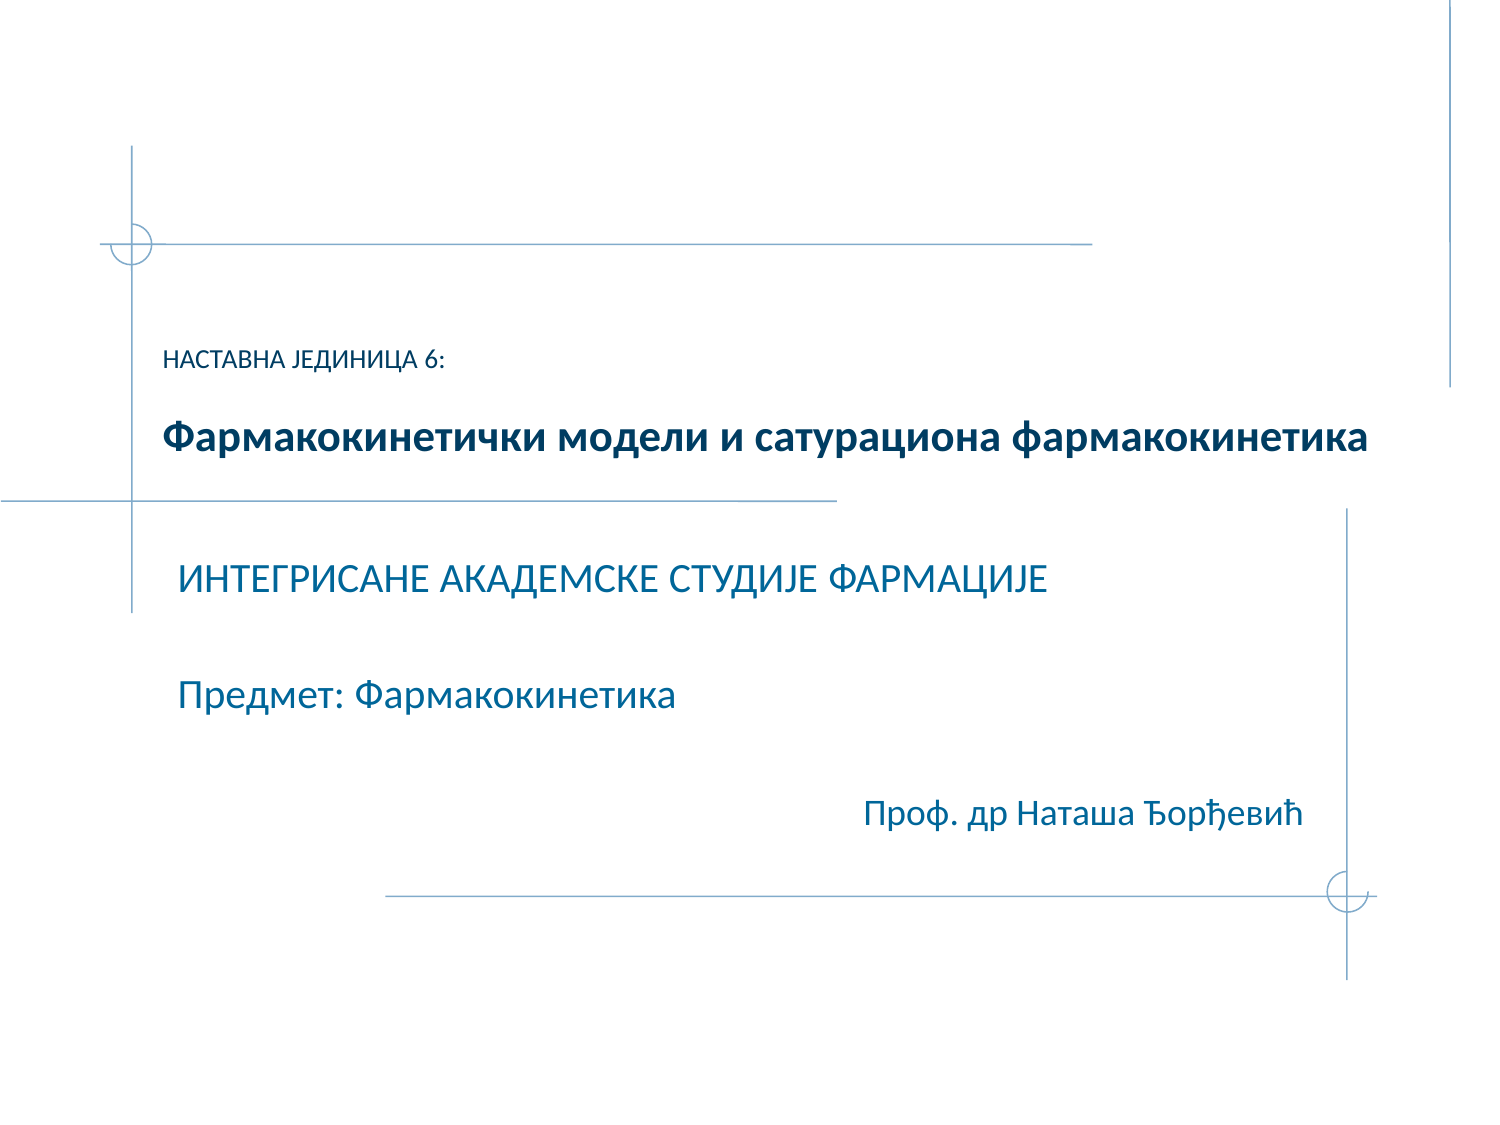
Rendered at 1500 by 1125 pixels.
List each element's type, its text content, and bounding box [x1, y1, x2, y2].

title НАСТАВНА ЈЕДИНИЦА 6: Фармакокинетички модели и сатурациона фармакокинетика [147, 280, 1438, 469]
subtitle ИНТЕГРИСАНЕ АКАДЕМСКЕ СТУДИЈЕ ФАРМАЦИЈЕ Предмет: Фармакокинетика Проф. др Наташа Ђорђевић [162, 542, 1330, 870]
